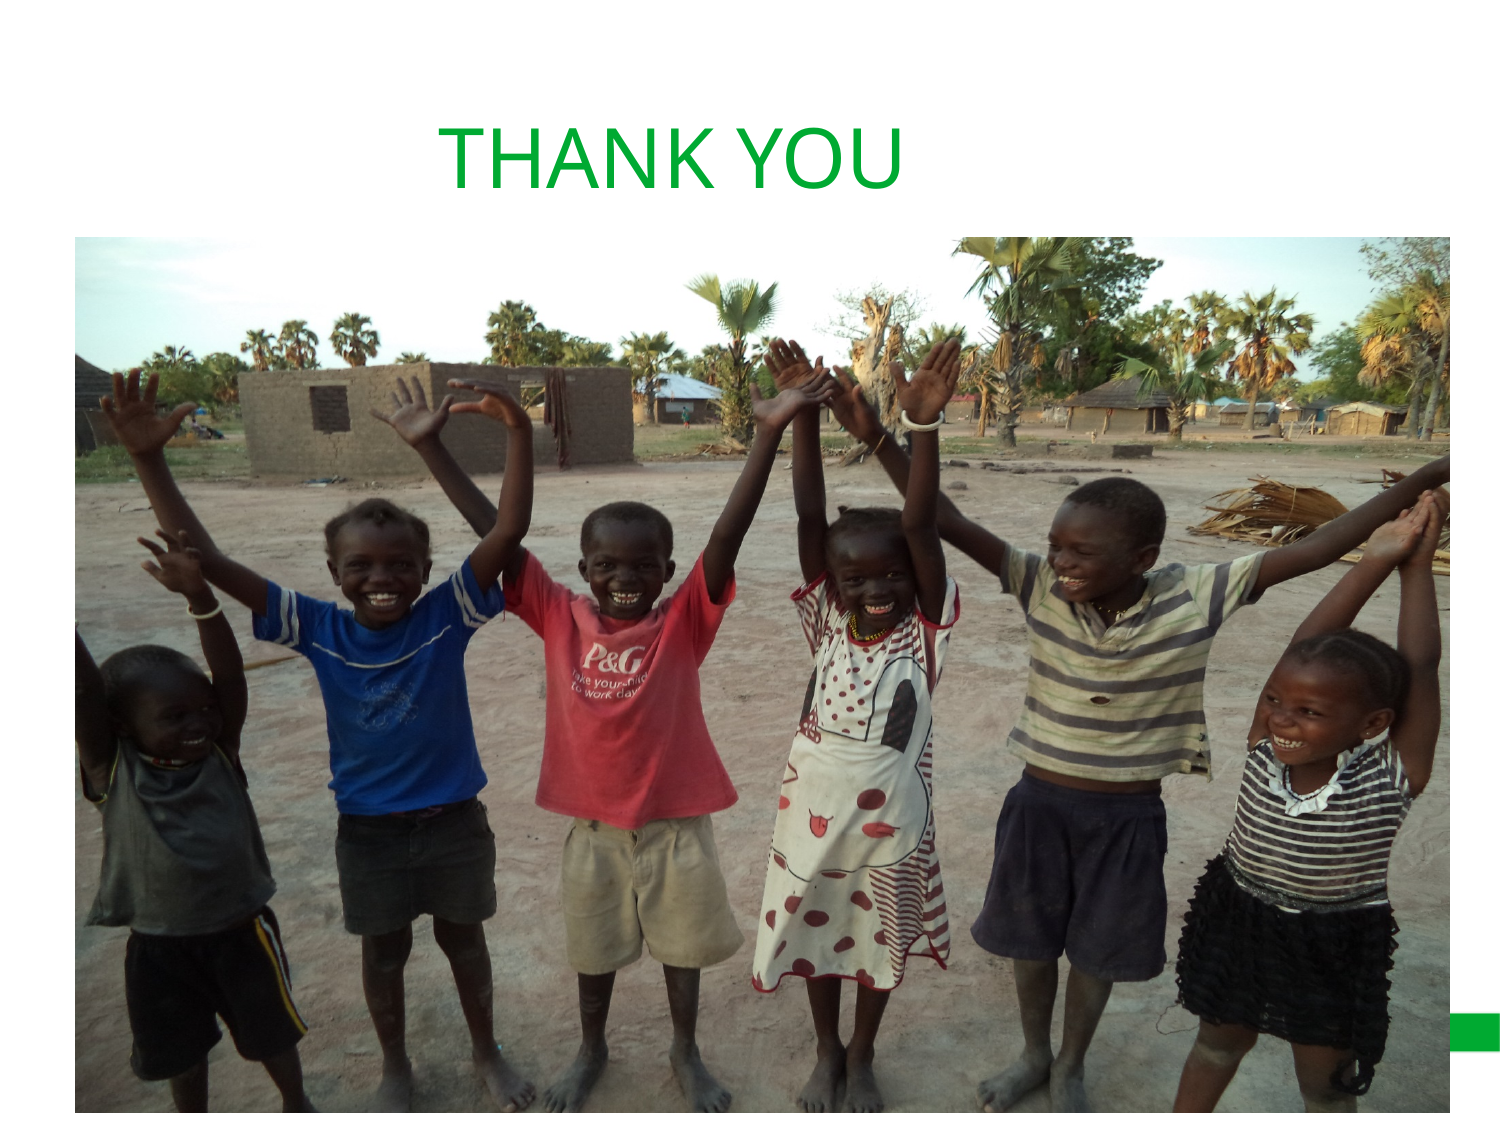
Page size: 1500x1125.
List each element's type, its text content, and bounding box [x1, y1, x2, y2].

picture [74, 237, 1500, 1113]
title THANK YOU [75, 12, 1425, 213]
